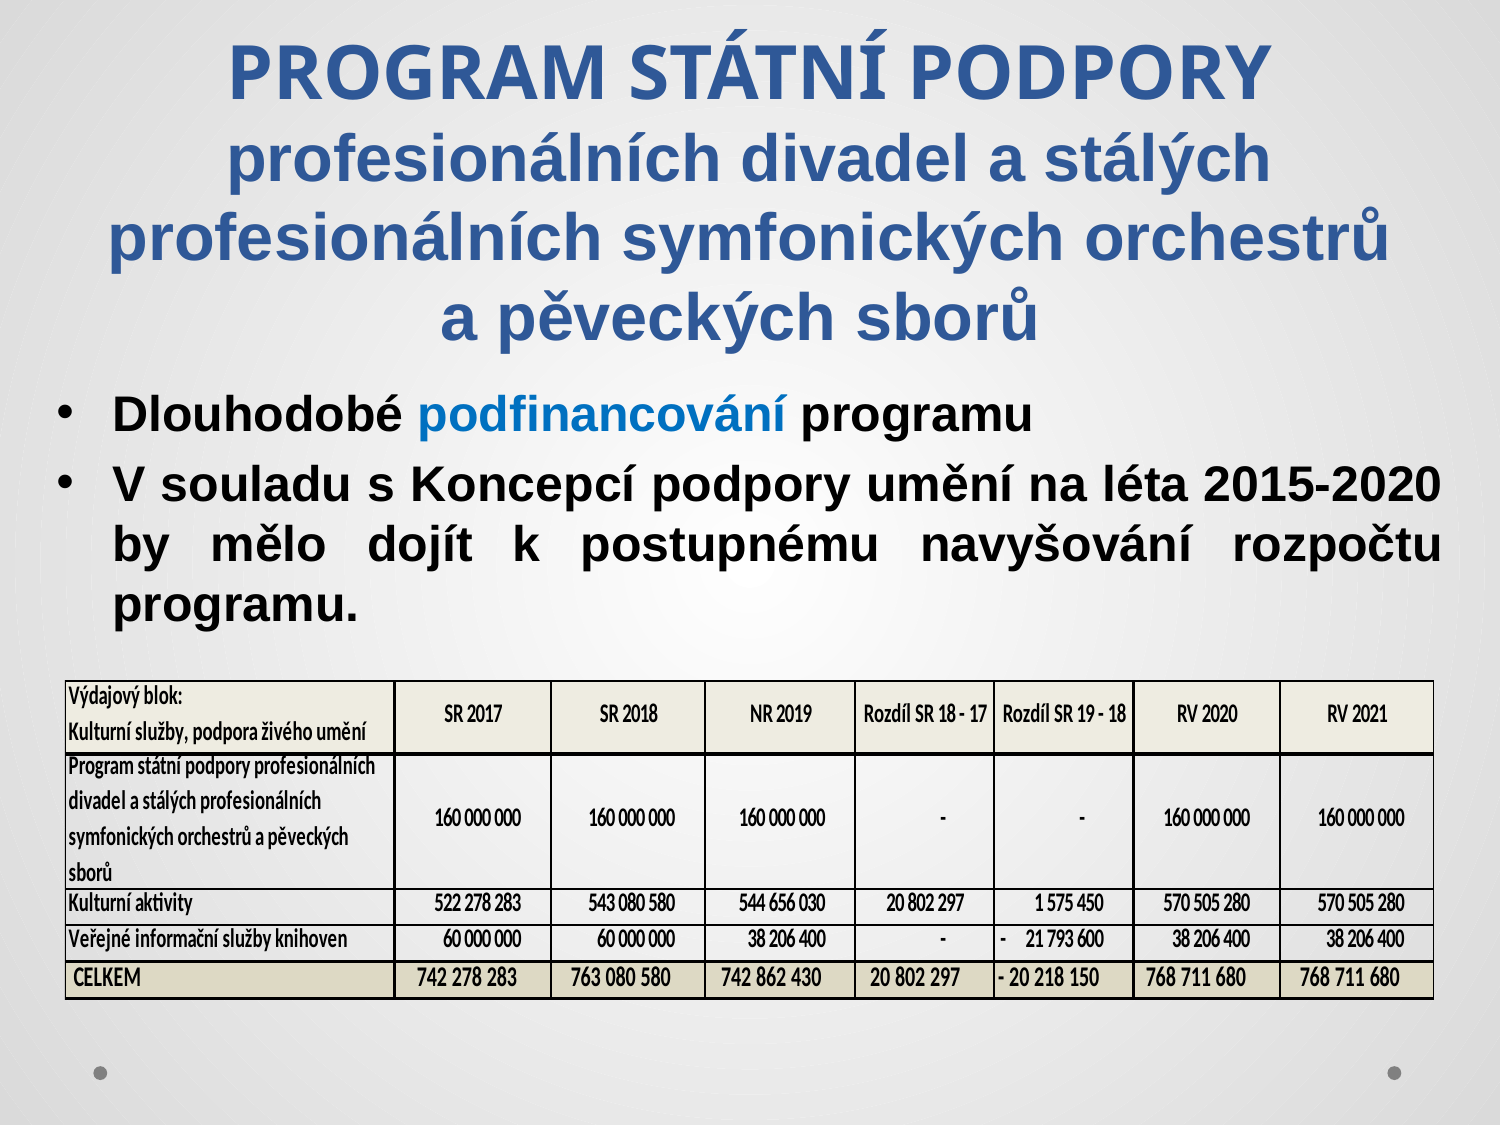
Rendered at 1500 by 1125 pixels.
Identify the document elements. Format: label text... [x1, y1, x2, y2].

picture [64, 680, 1436, 1002]
list Dlouhodobé podfinancování programu V souladu s Koncepcí podpory umění na léta 2015-2020 by mělo dojít k postupnému navyšování rozpočtu programu. [41, 373, 1459, 1047]
title Program státní podpory profesionálních divadel a stálých profesionálních symfonických orchestrů a pěveckých sborů [75, 42, 1425, 362]
